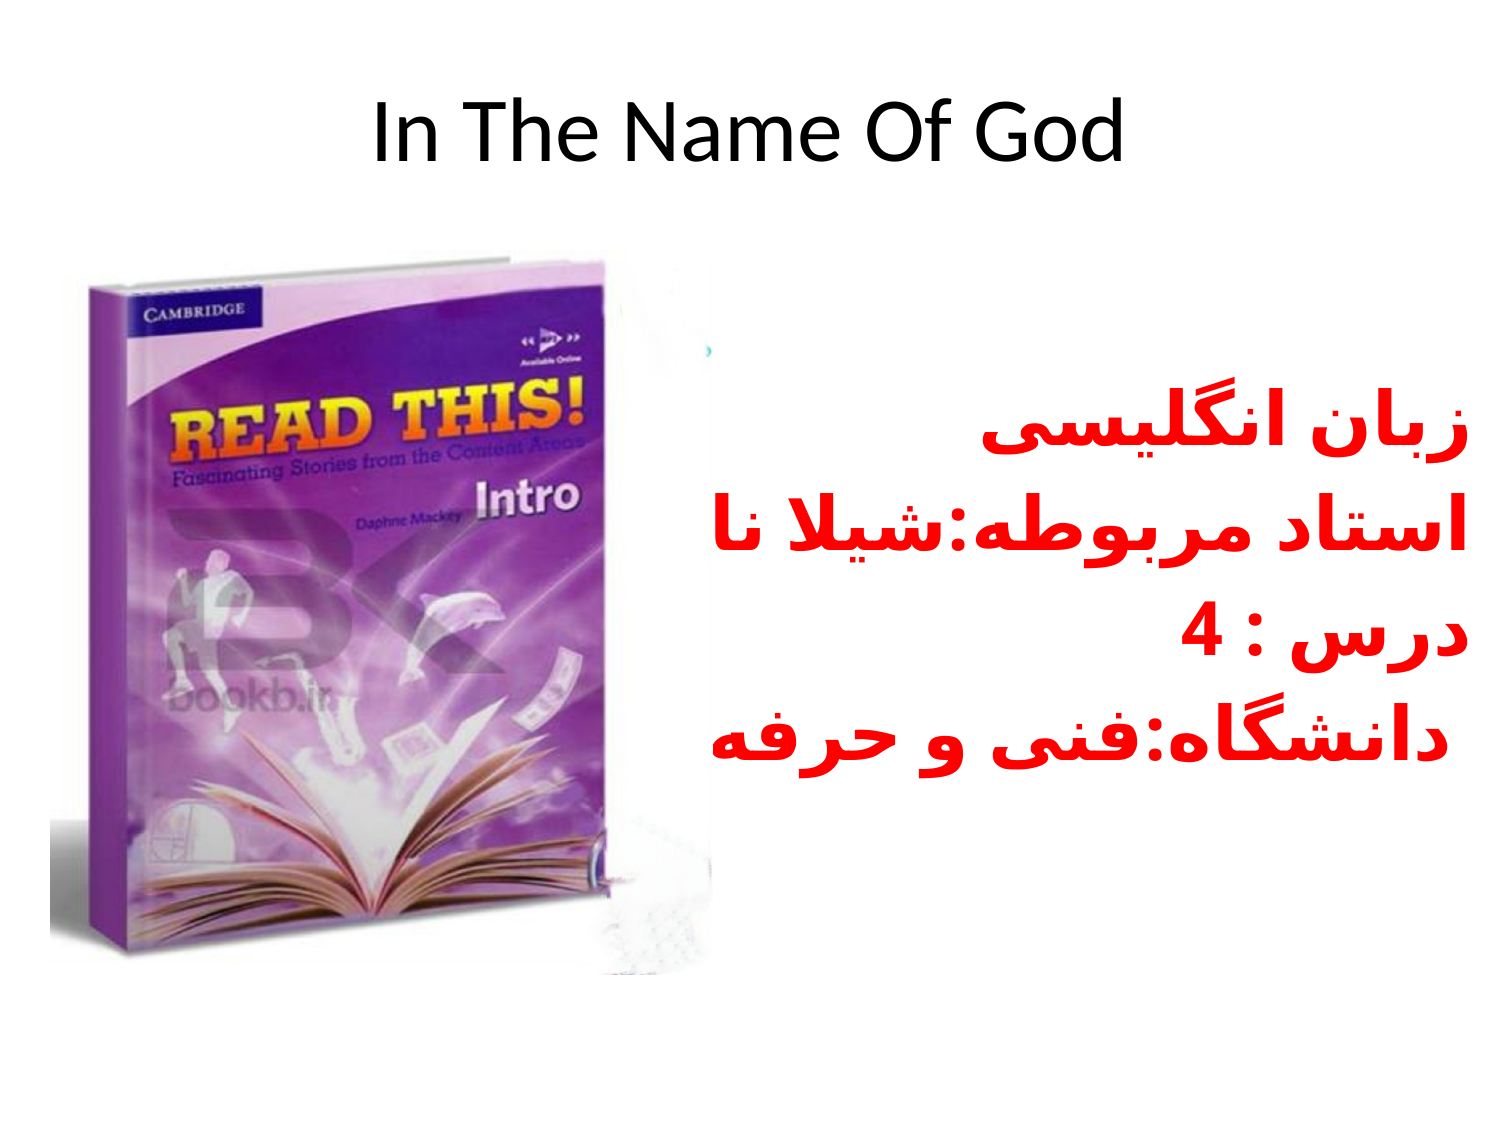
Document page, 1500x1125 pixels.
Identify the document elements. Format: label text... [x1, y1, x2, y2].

picture [49, 212, 713, 976]
title In The Name Of God [112, 24, 1388, 174]
subtitle زبان انگلیسی استاد مربوطه:شیلا ناطقی درس : 4 دانشگاه:فنی و حرفه ای [24, 174, 1488, 1100]
